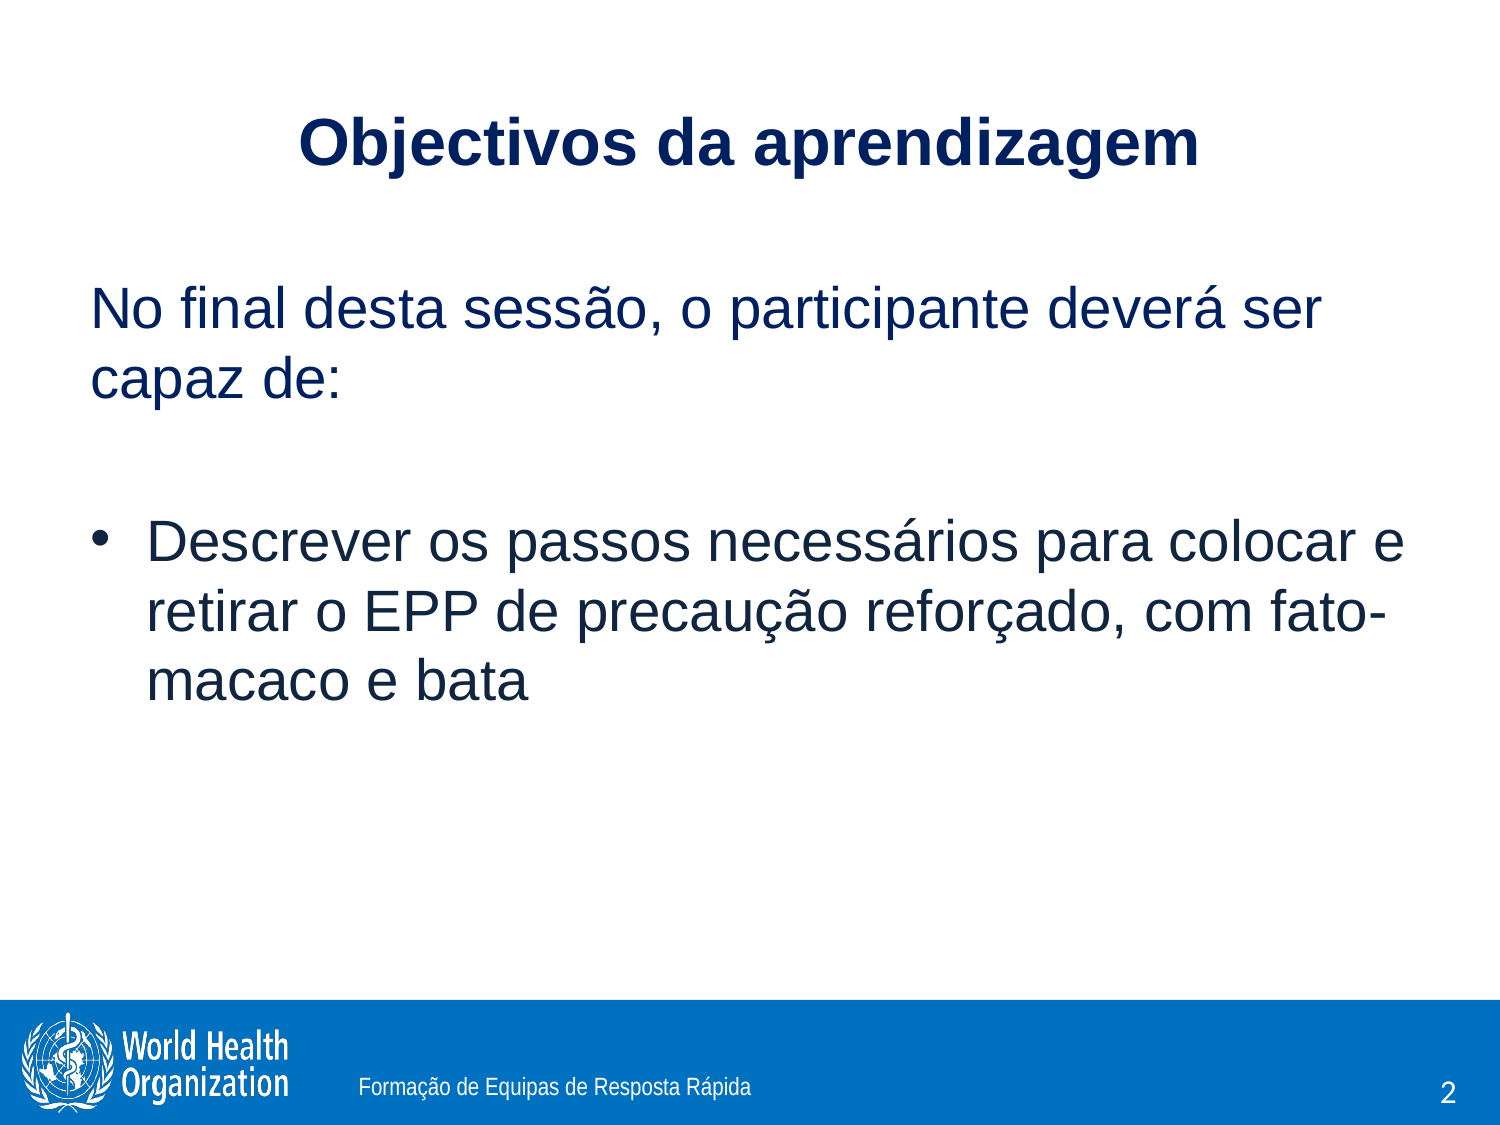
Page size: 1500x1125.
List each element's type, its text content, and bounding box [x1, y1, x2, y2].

title Objectivos da aprendizagem [75, 45, 1425, 233]
picture [21, 1012, 288, 1113]
list No final desta sessão, o participante deverá ser capaz de: Descrever os passos necessários para colocar e retirar o EPP de precaução reforçado, com fato-macaco e bata [75, 262, 1425, 1005]
